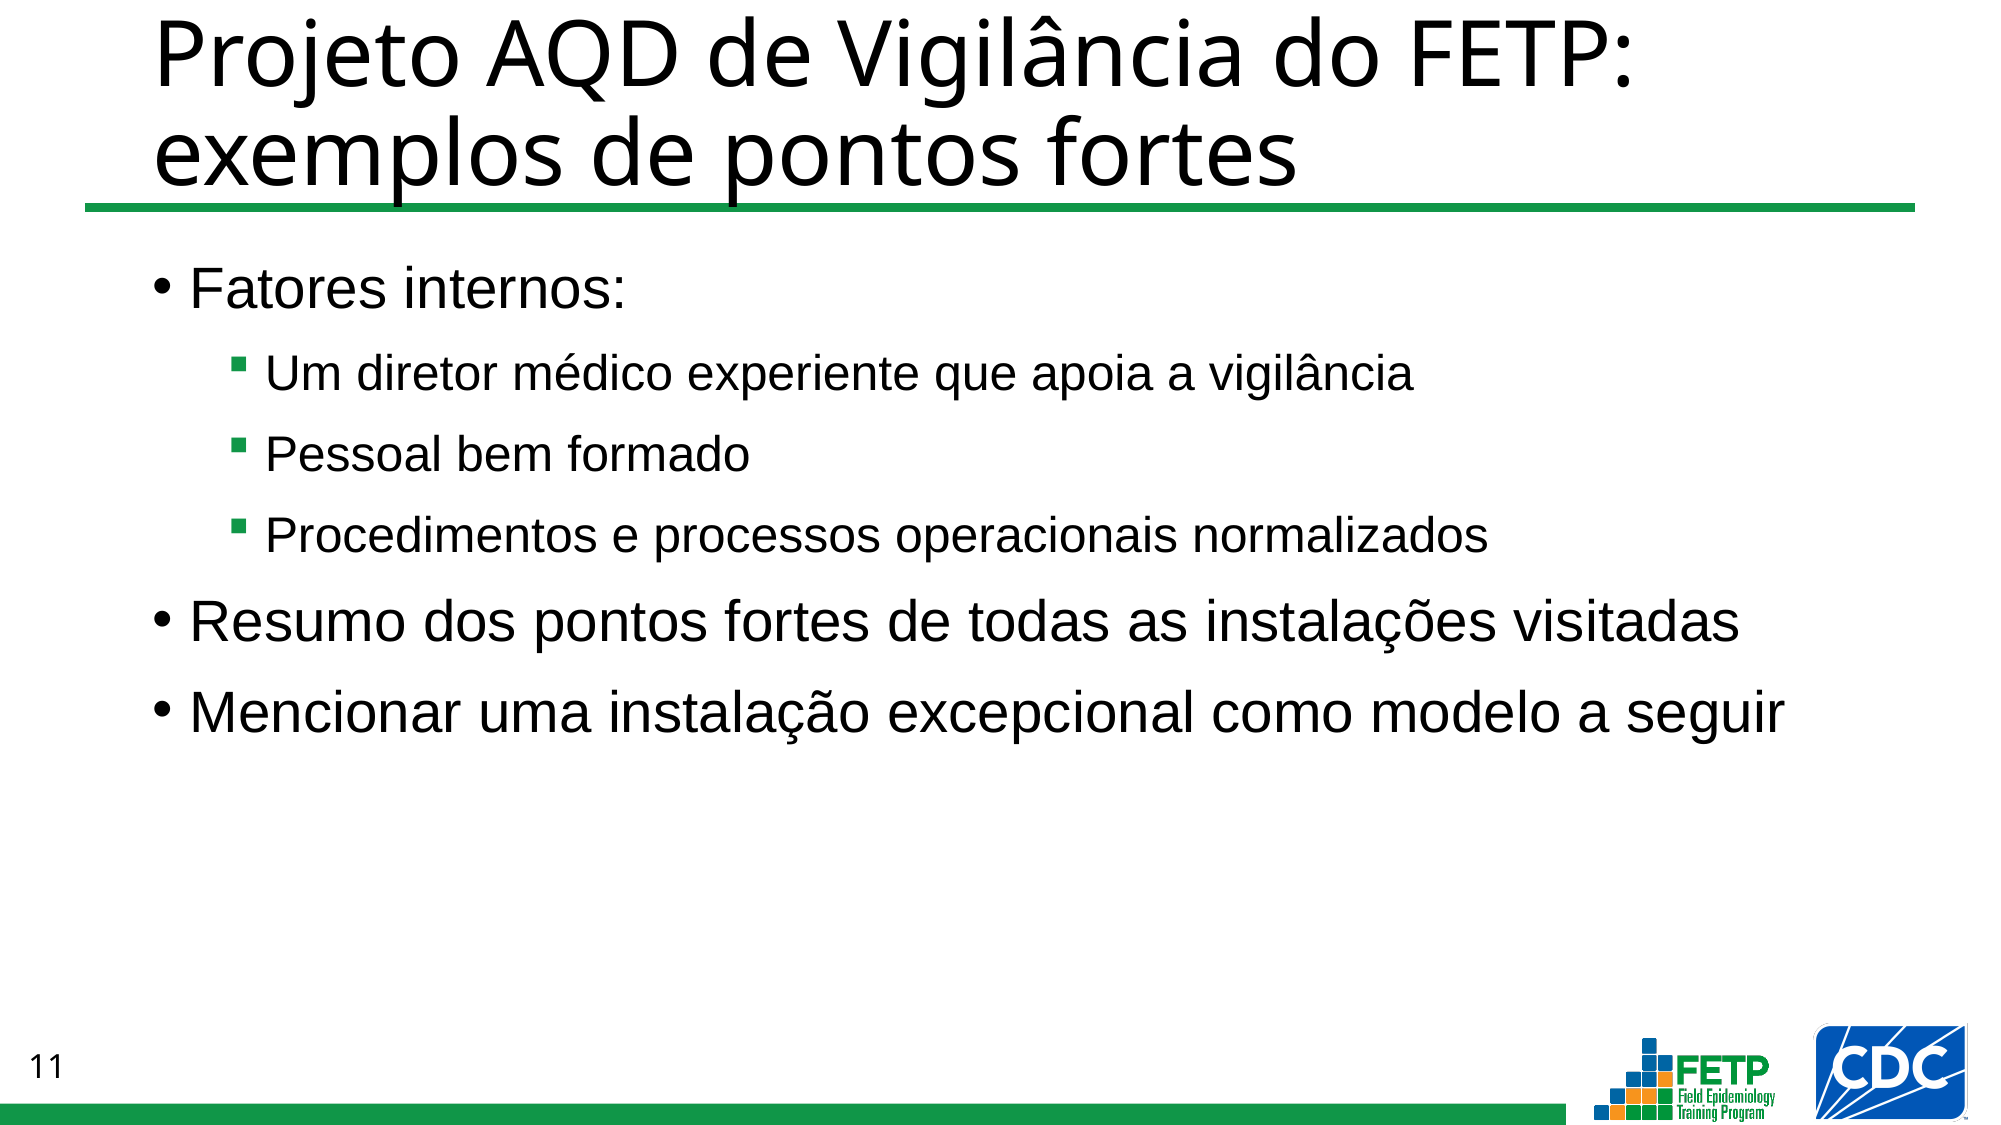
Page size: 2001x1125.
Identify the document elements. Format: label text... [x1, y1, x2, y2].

picture [1813, 1023, 1968, 1122]
title Projeto AQD de Vigilância do FETP: exemplos de pontos fortes [137, 0, 1863, 207]
picture [1594, 1038, 1775, 1122]
list Fatores internos: Um diretor médico experiente que apoia a vigilância Pessoal bem formado Procedimentos e processos operacionais normalizados Resumo dos pontos fortes de todas as instalações visitadas Mencionar uma instalação excepcional como modelo a seguir [137, 242, 1863, 1004]
